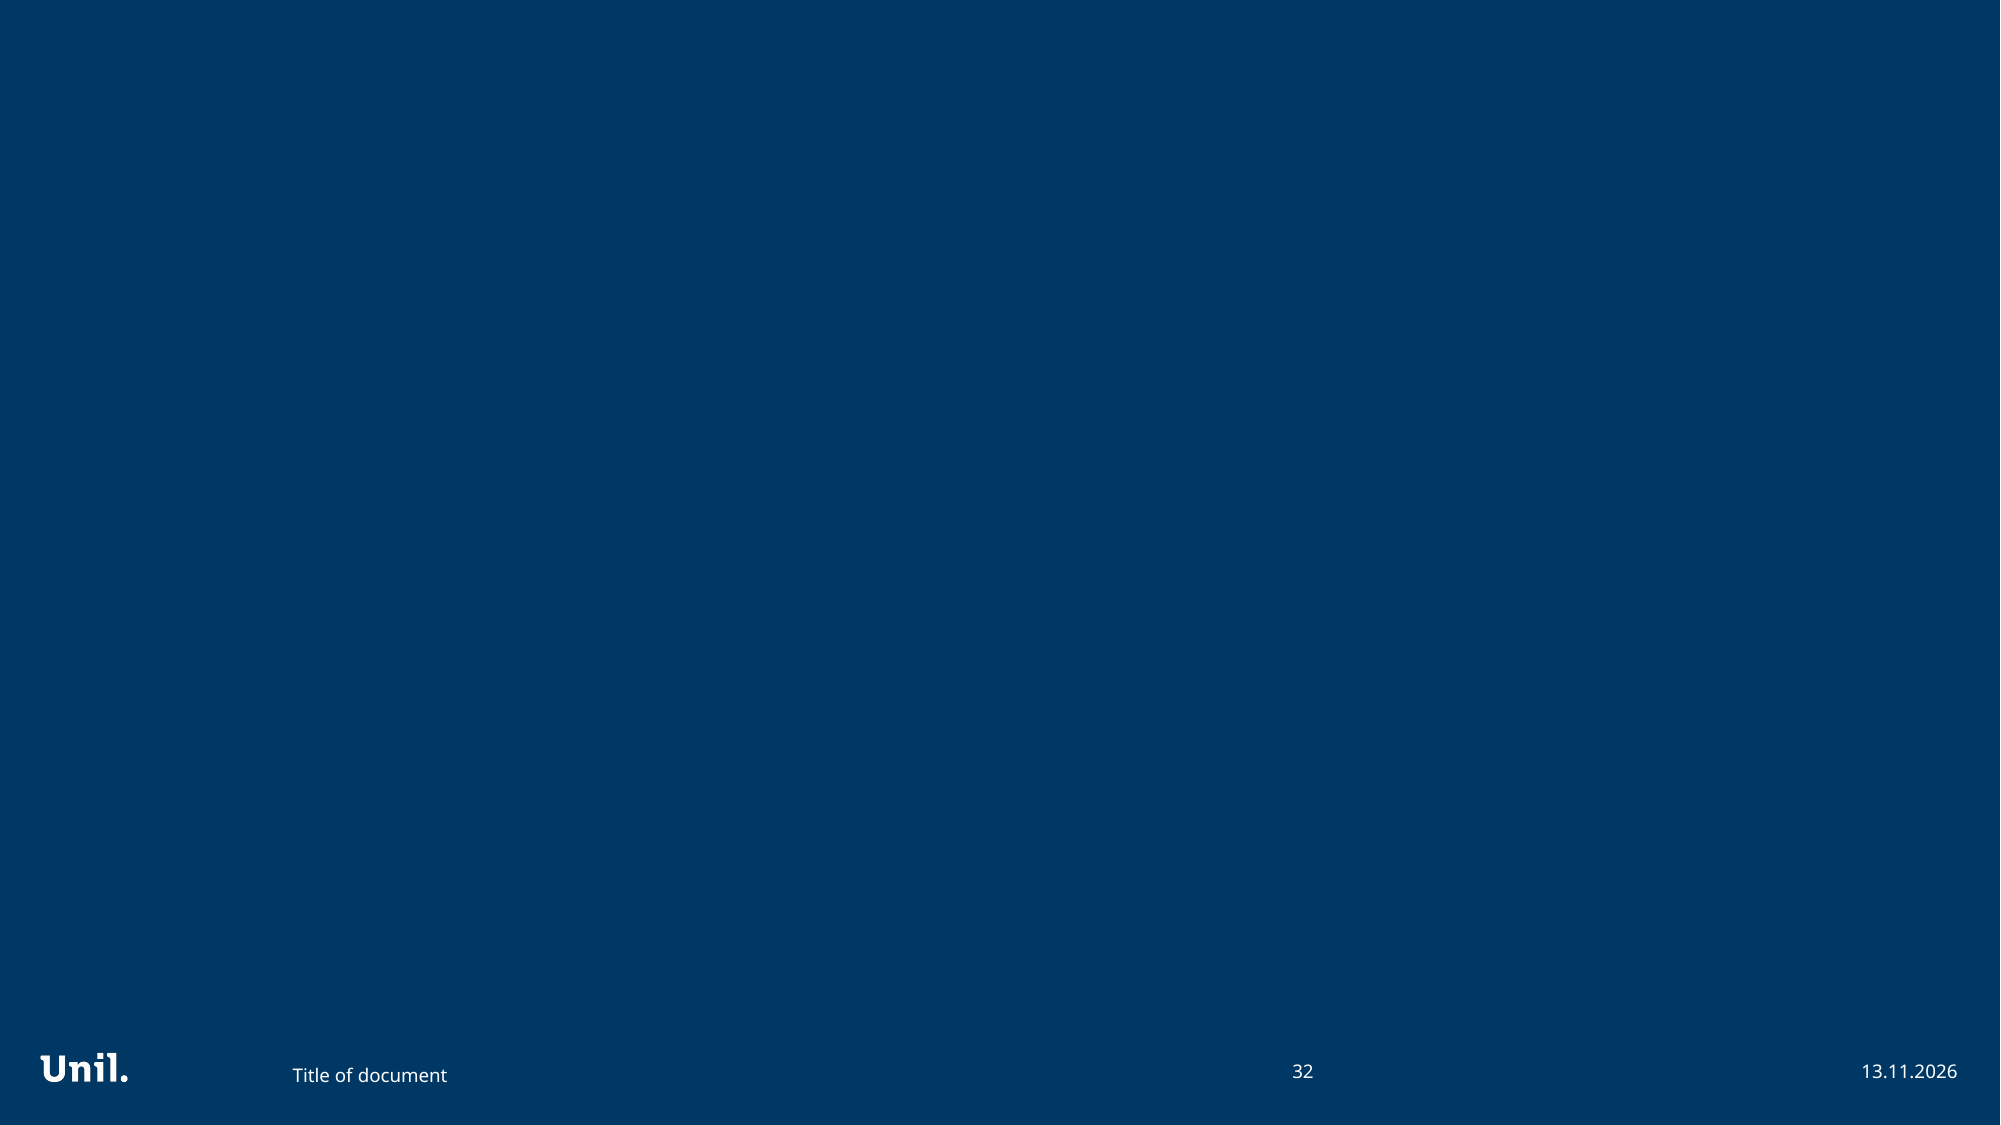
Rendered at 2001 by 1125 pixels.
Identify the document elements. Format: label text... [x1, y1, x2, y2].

picture [27, 1042, 141, 1095]
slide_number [1789, 1026, 1958, 1086]
footer Title of document [292, 1011, 1048, 1087]
slide_number 32 [1250, 1037, 1355, 1086]
